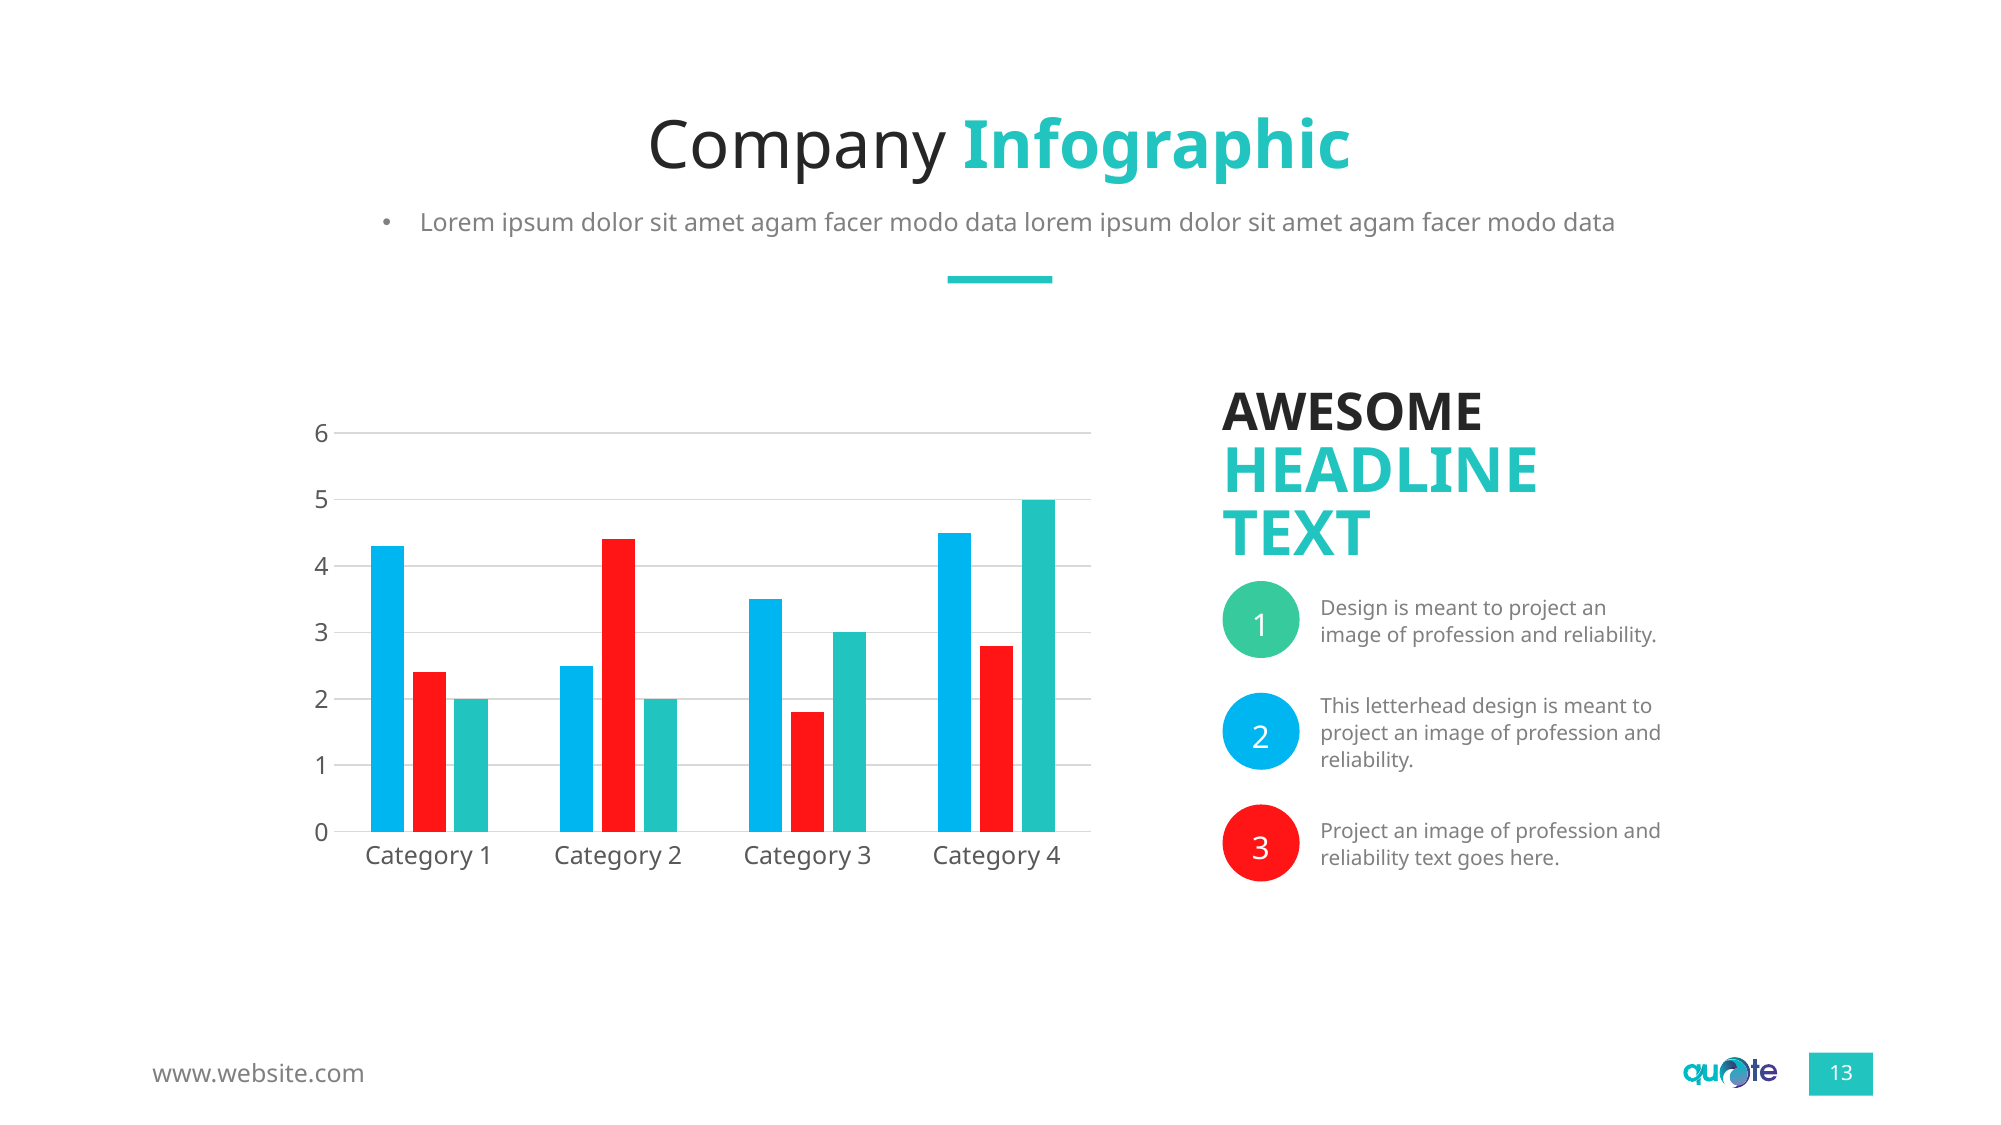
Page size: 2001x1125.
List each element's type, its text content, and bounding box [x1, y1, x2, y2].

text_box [298, 406, 1702, 882]
title Company Infographic [137, 96, 1863, 198]
slide_number 13 [1809, 1052, 1873, 1096]
slide_number www.website.com [137, 1042, 391, 1103]
text_box [947, 275, 1053, 284]
list Lorem ipsum dolor sit amet agam facer modo data lorem ipsum dolor sit amet agam facer modo data [137, 202, 1863, 246]
